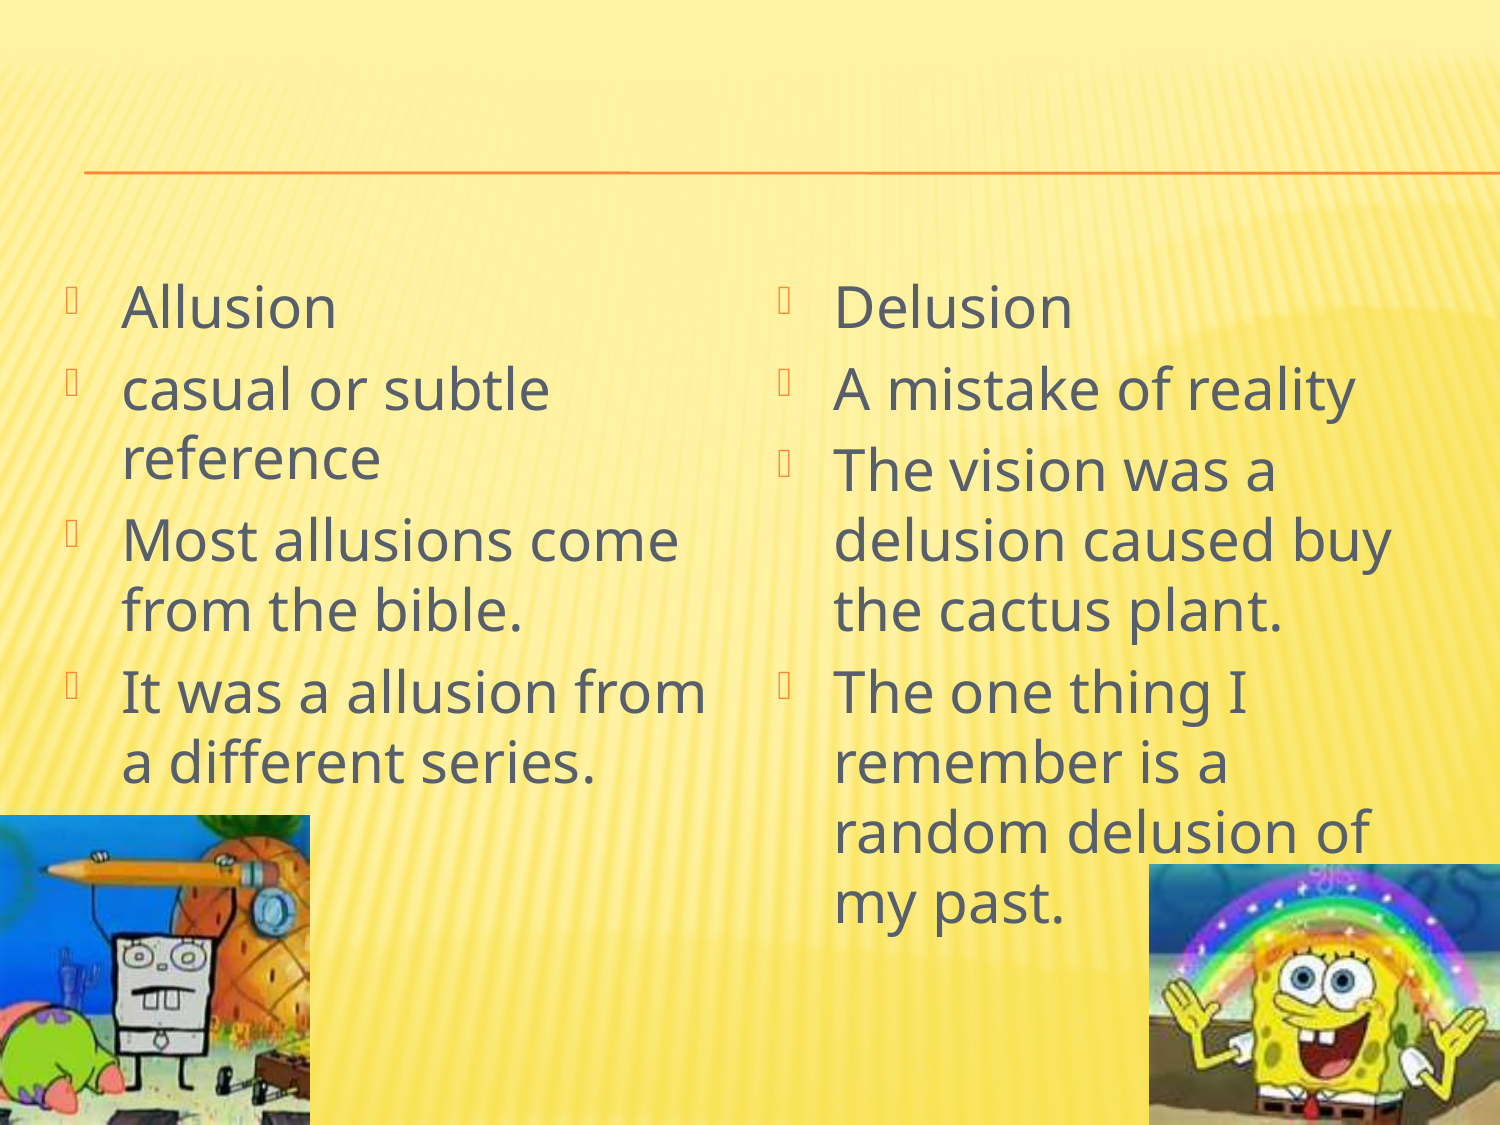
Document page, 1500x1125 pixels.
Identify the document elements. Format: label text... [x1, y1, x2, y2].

picture [0, 815, 310, 1125]
list Allusion casual or subtle reference Most allusions come from the bible. It was a allusion from a different series. [50, 262, 738, 1038]
picture [1149, 864, 1500, 1125]
list Delusion A mistake of reality The vision was a delusion caused buy the cactus plant. The one thing I remember is a random delusion of my past. [762, 262, 1475, 1038]
